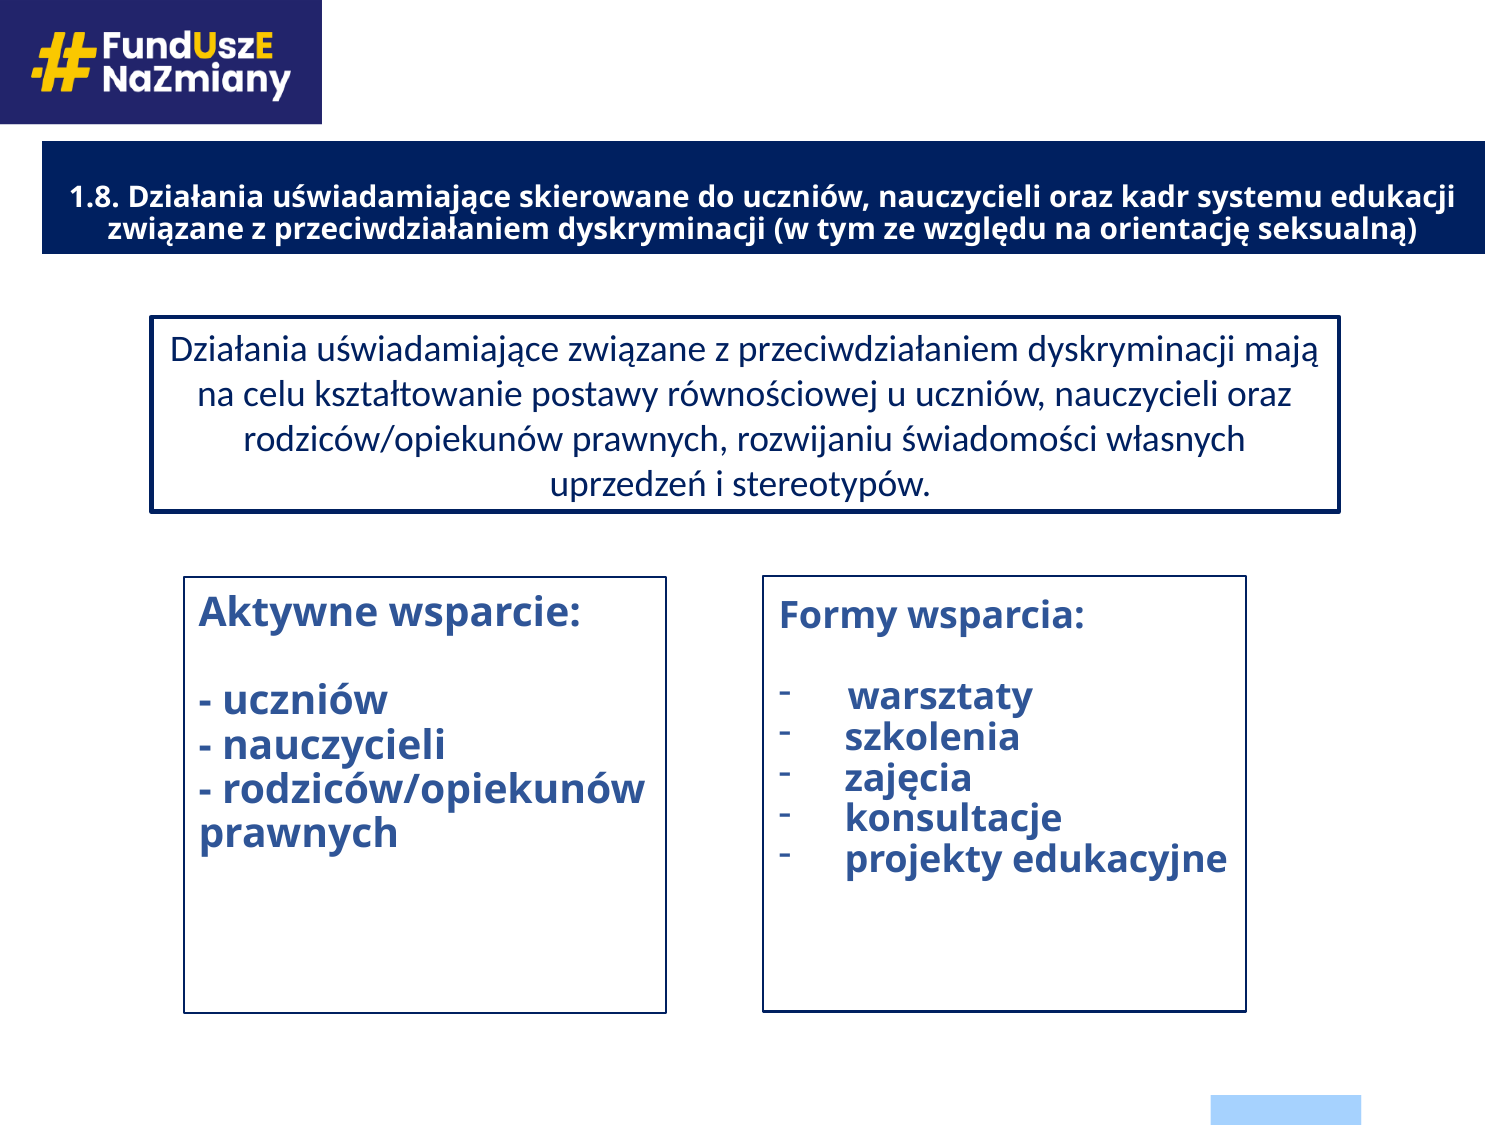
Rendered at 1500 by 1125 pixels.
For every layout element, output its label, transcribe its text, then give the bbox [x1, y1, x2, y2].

picture [0, 0, 1500, 1125]
text_box Formy wsparcia: warsztaty szkolenia zajęcia konsultacje projekty edukacyjne [763, 576, 1247, 1012]
text_box 1.8. Działania uświadamiające skierowane do uczniów, nauczycieli oraz kadr systemu edukacji związane z przeciwdziałaniem dyskryminacji (w tym ze względu na orientację seksualną) [42, 141, 1485, 254]
text_box Działania uświadamiające związane z przeciwdziałaniem dyskryminacji mają na celu kształtowanie postawy równościowej u uczniów, nauczycieli oraz rodziców/opiekunów prawnych, rozwijaniu świadomości własnych uprzedzeń i stereotypów. [151, 316, 1339, 512]
title Aktywne wsparcie: - uczniów - nauczycieli - rodziców/opiekunów prawnych [183, 577, 667, 1013]
